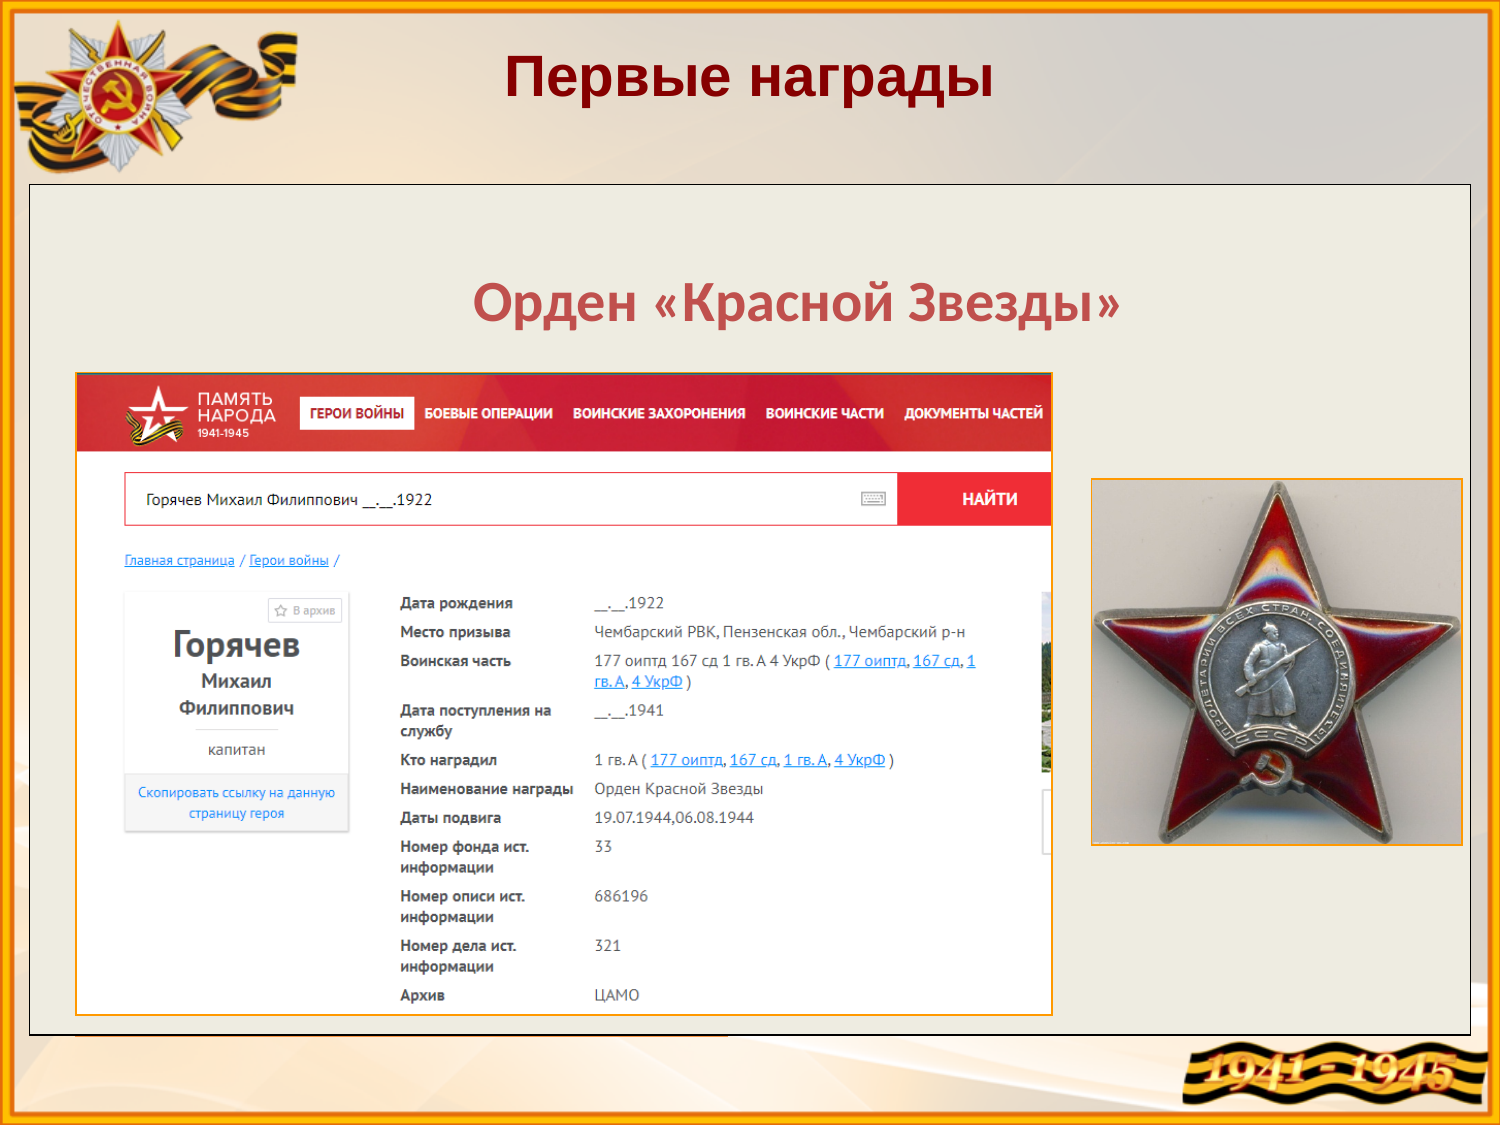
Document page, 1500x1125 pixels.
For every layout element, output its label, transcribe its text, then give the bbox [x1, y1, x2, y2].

picture [0, 0, 1500, 1125]
text_box Орден «Отечественной войны II степени» [797, 172, 1459, 184]
text_box Первые награды [490, 31, 1057, 116]
text_box [29, 184, 1471, 1035]
text_box Орден «Красной Звезды» [731, 255, 1240, 341]
